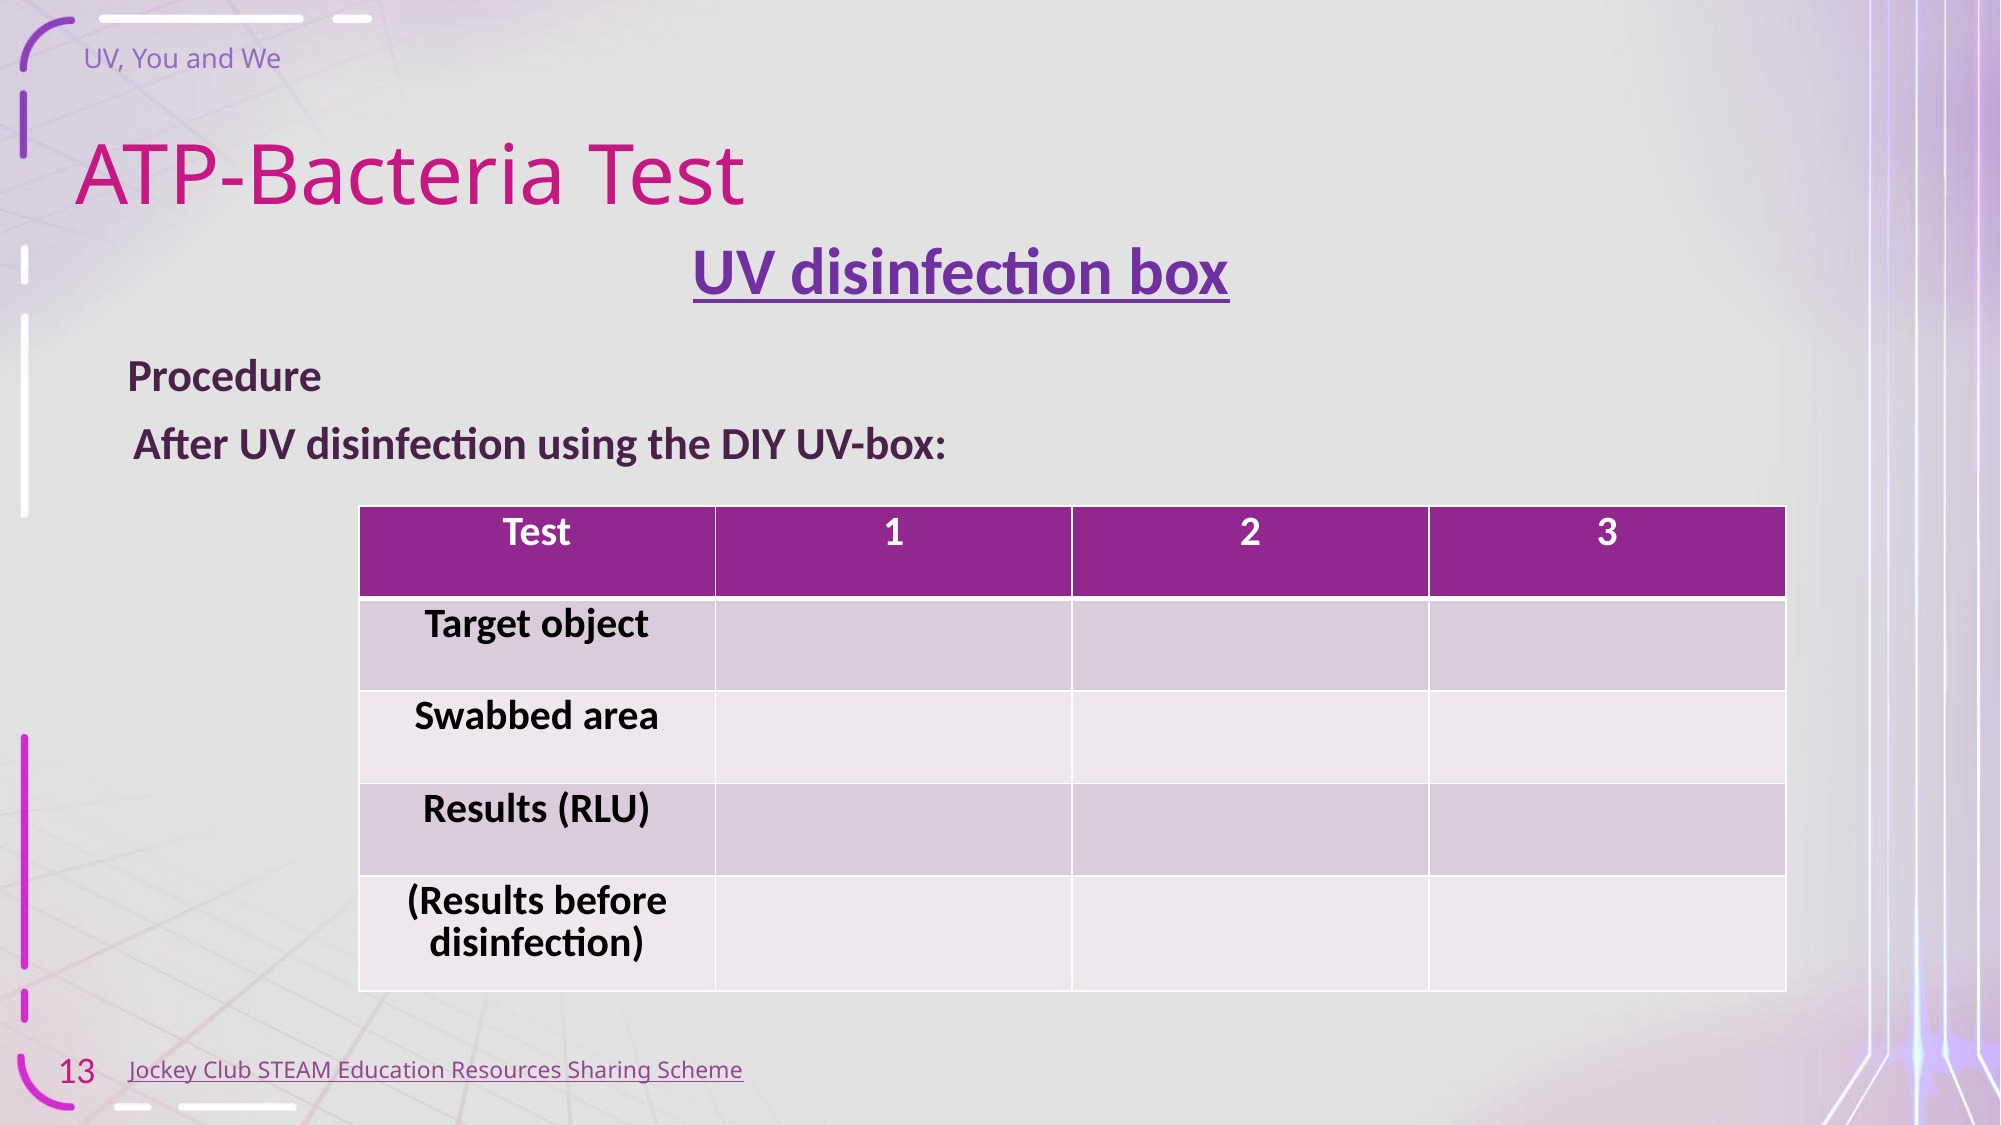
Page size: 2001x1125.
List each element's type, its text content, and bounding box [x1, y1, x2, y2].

table_header 1 [716, 507, 1071, 596]
table_header Test [360, 507, 715, 596]
table_cell [716, 601, 1071, 690]
table_header 2 [1073, 507, 1428, 596]
table_cell Target object [360, 601, 715, 690]
table_cell [1073, 877, 1428, 990]
picture [0, 0, 2001, 1125]
text_box Procedure [112, 338, 337, 409]
table_cell Results (RLU) [360, 784, 715, 875]
table_cell [716, 877, 1071, 990]
table_cell [1073, 692, 1428, 783]
table_cell [1073, 601, 1428, 690]
table_cell [716, 692, 1071, 783]
table_cell (Results before disinfection) [360, 877, 715, 990]
table_cell [1430, 692, 1785, 783]
table_cell [1073, 784, 1428, 875]
text_box UV disinfection box [678, 220, 1246, 316]
table_header 3 [1430, 507, 1785, 596]
text_box After UV disinfection using the DIY UV-box: [118, 405, 963, 476]
table_cell [1430, 877, 1785, 990]
table_cell [1430, 601, 1785, 690]
table_cell Swabbed area [360, 692, 715, 783]
title ATP-Bacteria Test [61, 63, 1571, 279]
table_cell [716, 784, 1071, 875]
table_cell [1430, 784, 1785, 875]
